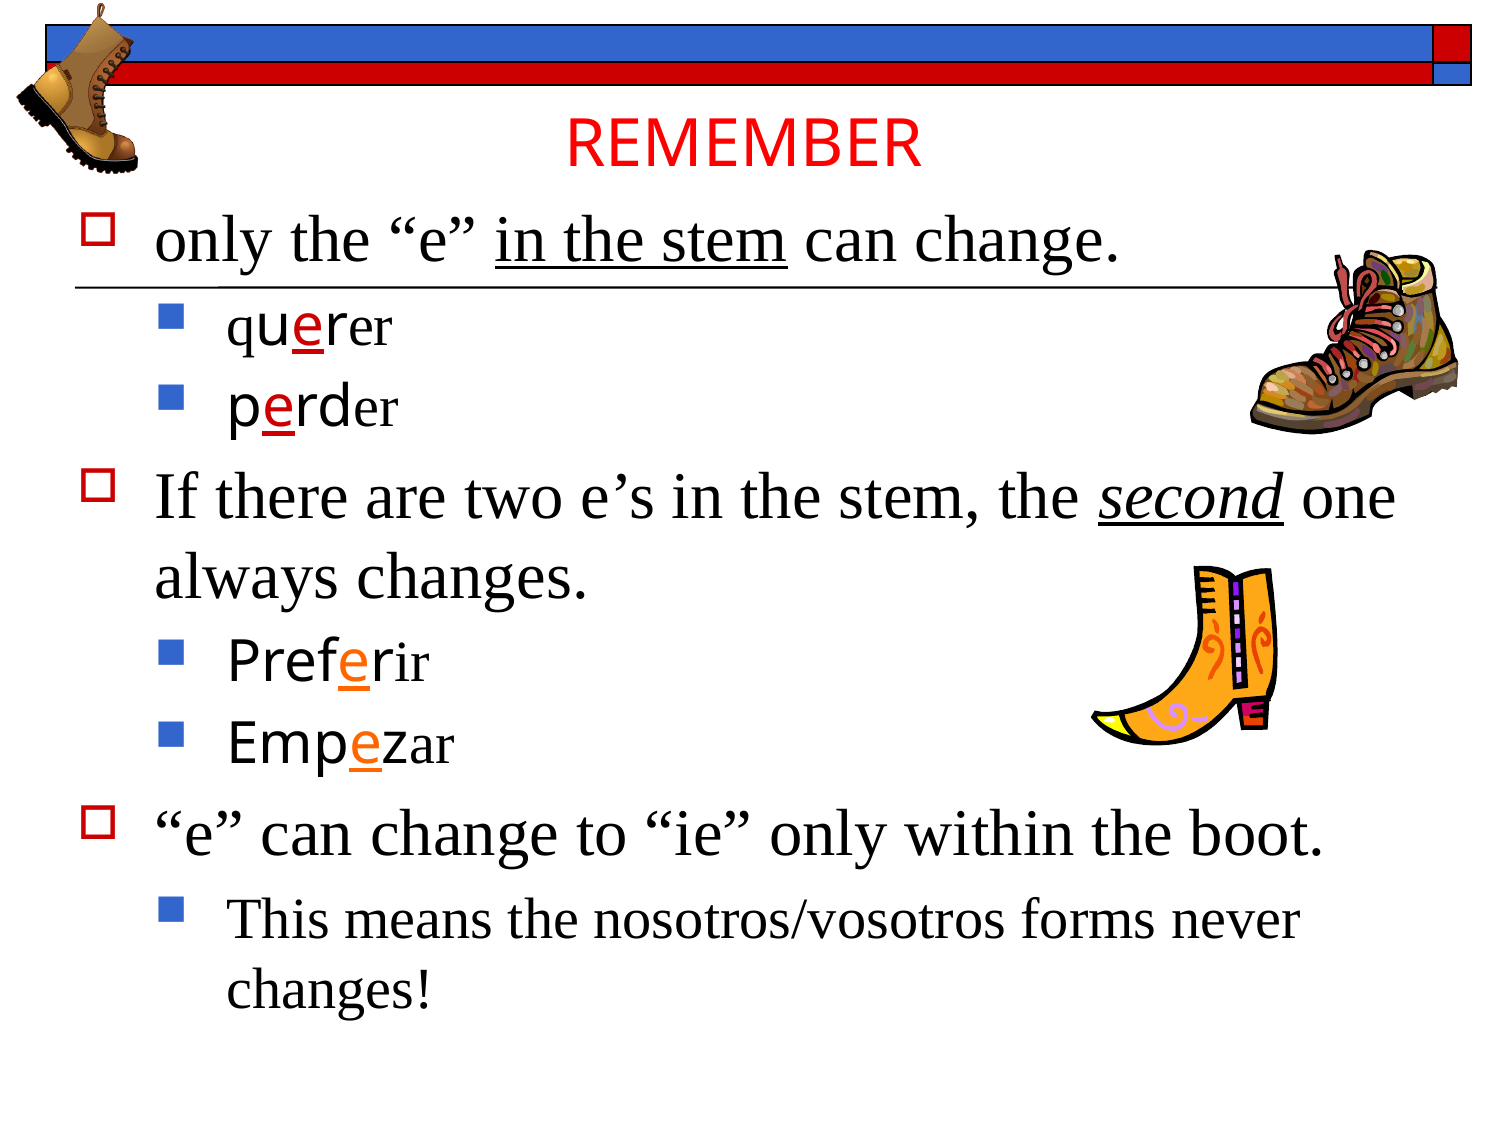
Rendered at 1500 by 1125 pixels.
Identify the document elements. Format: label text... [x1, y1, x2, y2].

list only the “e” in the stem can change. querer perder If there are two e’s in the stem, the second one always changes. Preferir Empezar “e” can change to “ie” only within the boot. This means the nosotros/vosotros forms never changes! [62, 187, 1500, 1113]
picture [1087, 562, 1282, 749]
text_box REMEMBER [174, 92, 1313, 188]
picture [0, 0, 176, 176]
picture [1249, 249, 1459, 435]
title [176, 0, 1313, 92]
